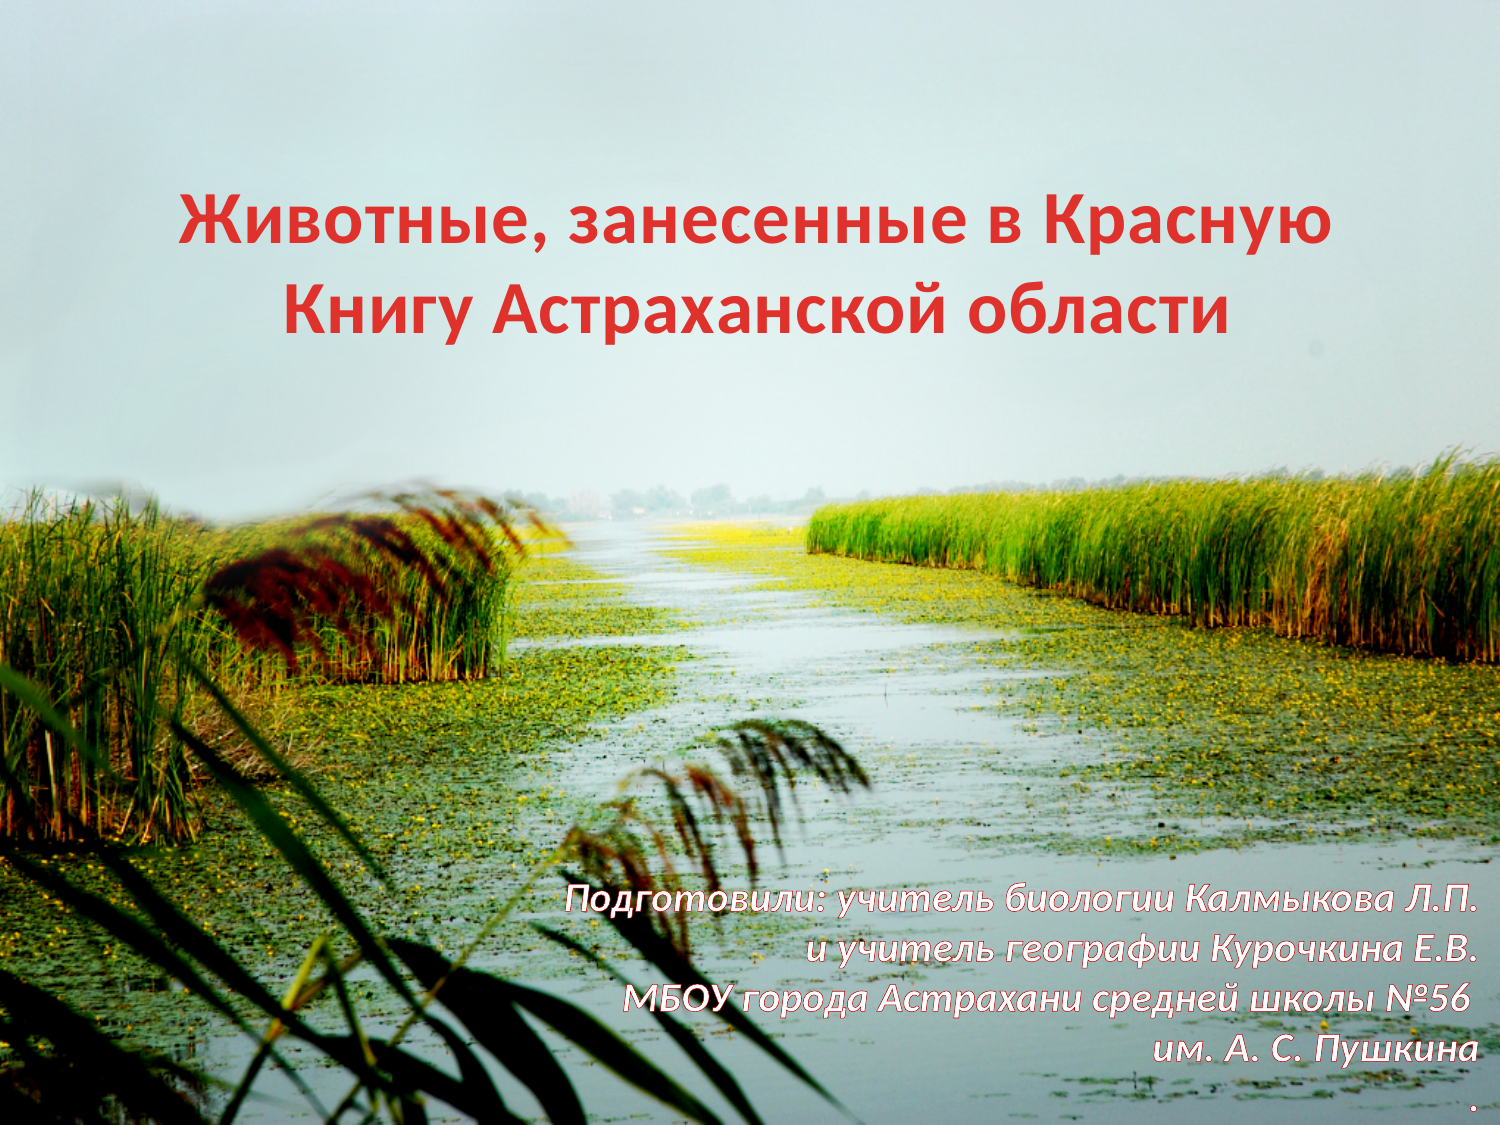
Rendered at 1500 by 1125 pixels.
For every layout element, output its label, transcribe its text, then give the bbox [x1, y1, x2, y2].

picture [0, 0, 1500, 1125]
subtitle .по [844, 637, 1275, 862]
text_box Подготовили: учитель биологии Калмыкова Л.П. и учитель географии Курочкина Е.В. МБОУ города Астрахани средней школы №56 им. А. С. Пушкина . [547, 862, 1495, 1125]
title . [88, 101, 1388, 350]
text_box Животные, занесенные в Красную Книгу Астраханской области [90, 160, 1426, 356]
